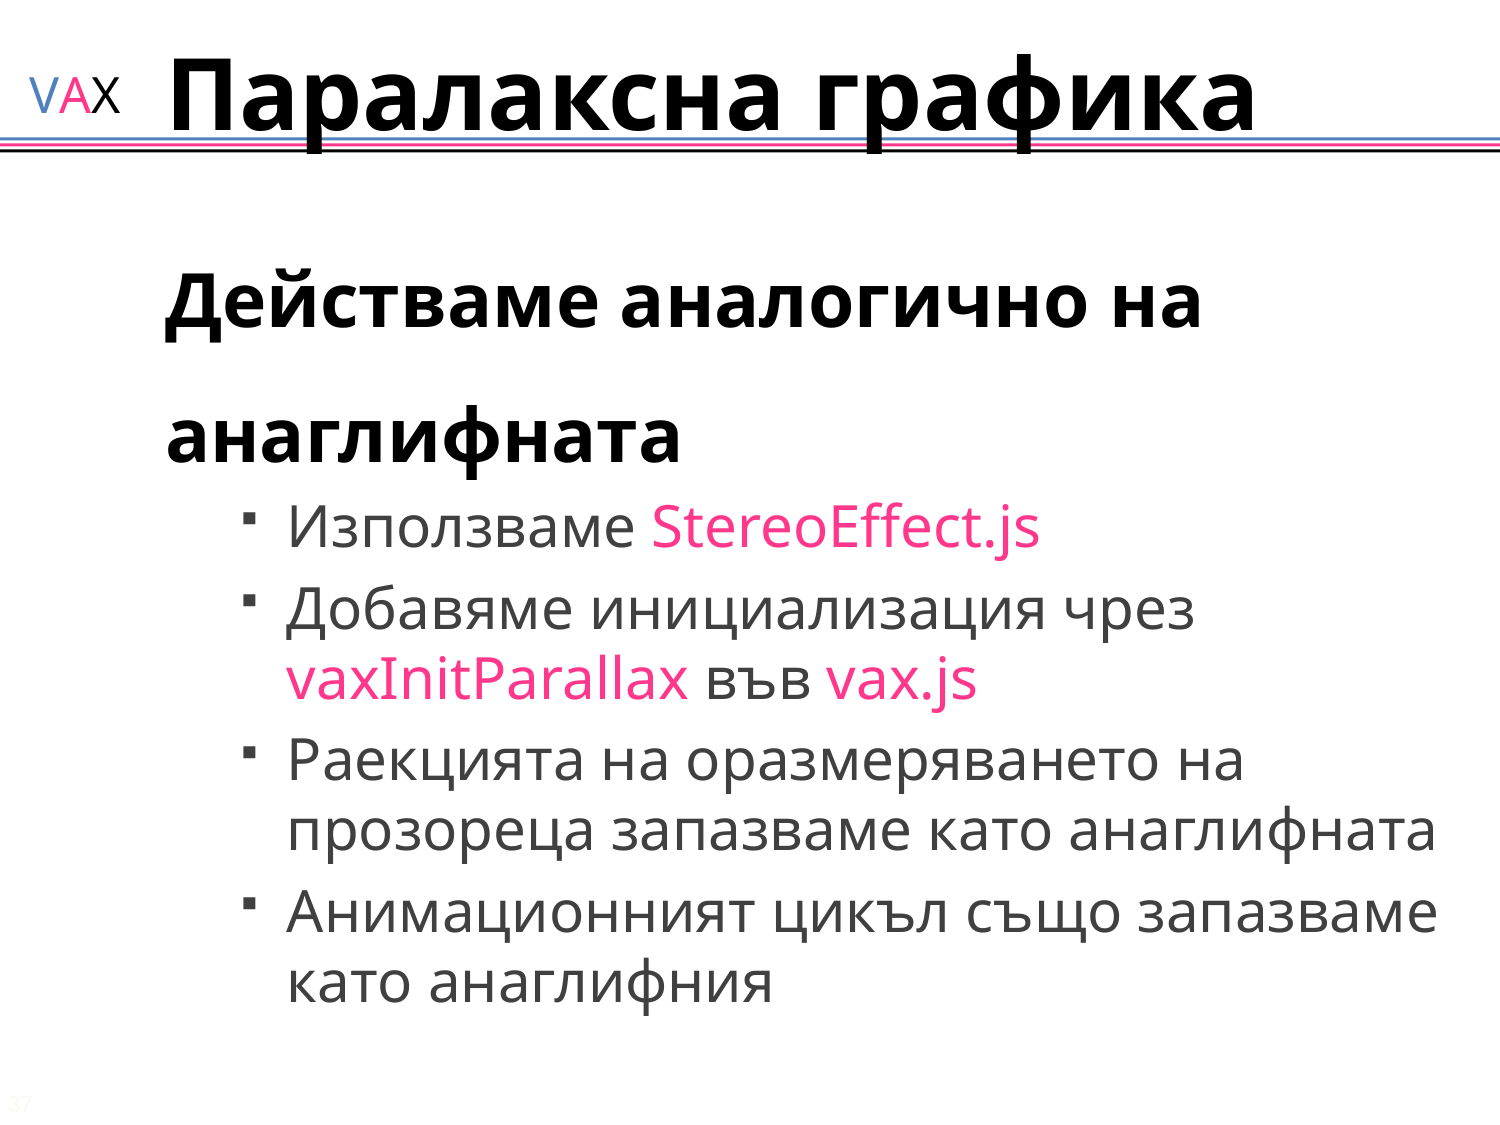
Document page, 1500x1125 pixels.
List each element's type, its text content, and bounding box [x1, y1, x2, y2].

list Действаме аналогично на анаглифната Използваме StereoEffect.js Добавяме инициализация чрез vaxInitParallax във vax.js Раекцията на оразмеряването на прозореца запазваме като анаглифната Анимационният цикъл също запазваме като анаглифния [150, 200, 1488, 1113]
title Паралаксна графика [0, 37, 1500, 144]
